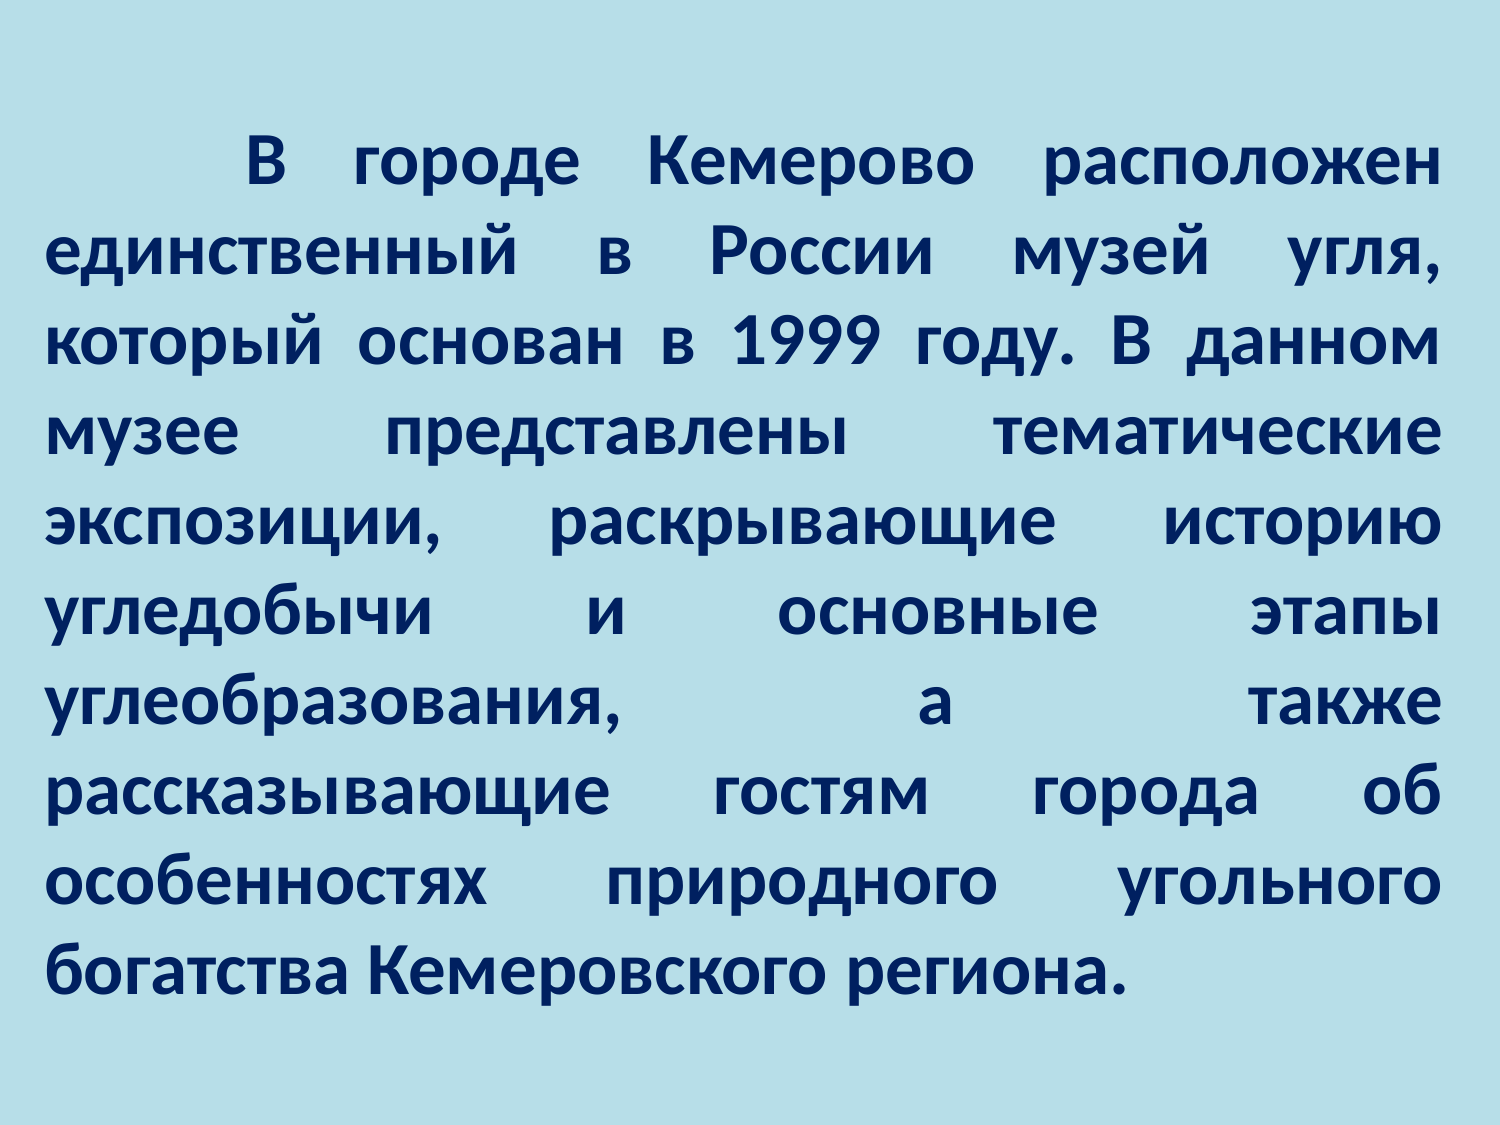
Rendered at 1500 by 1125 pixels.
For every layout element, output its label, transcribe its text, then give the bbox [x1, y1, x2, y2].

text_box В городе Кемерово расположен единственный в России музей угля, который основан в 1999 году. В данном музее представлены тематические экспозиции, раскрывающие историю угледобычи и основные этапы углеобразования, а также рассказывающие гостям города об особенностях природного угольного богатства Кемеровского региона. [29, 101, 1459, 1017]
